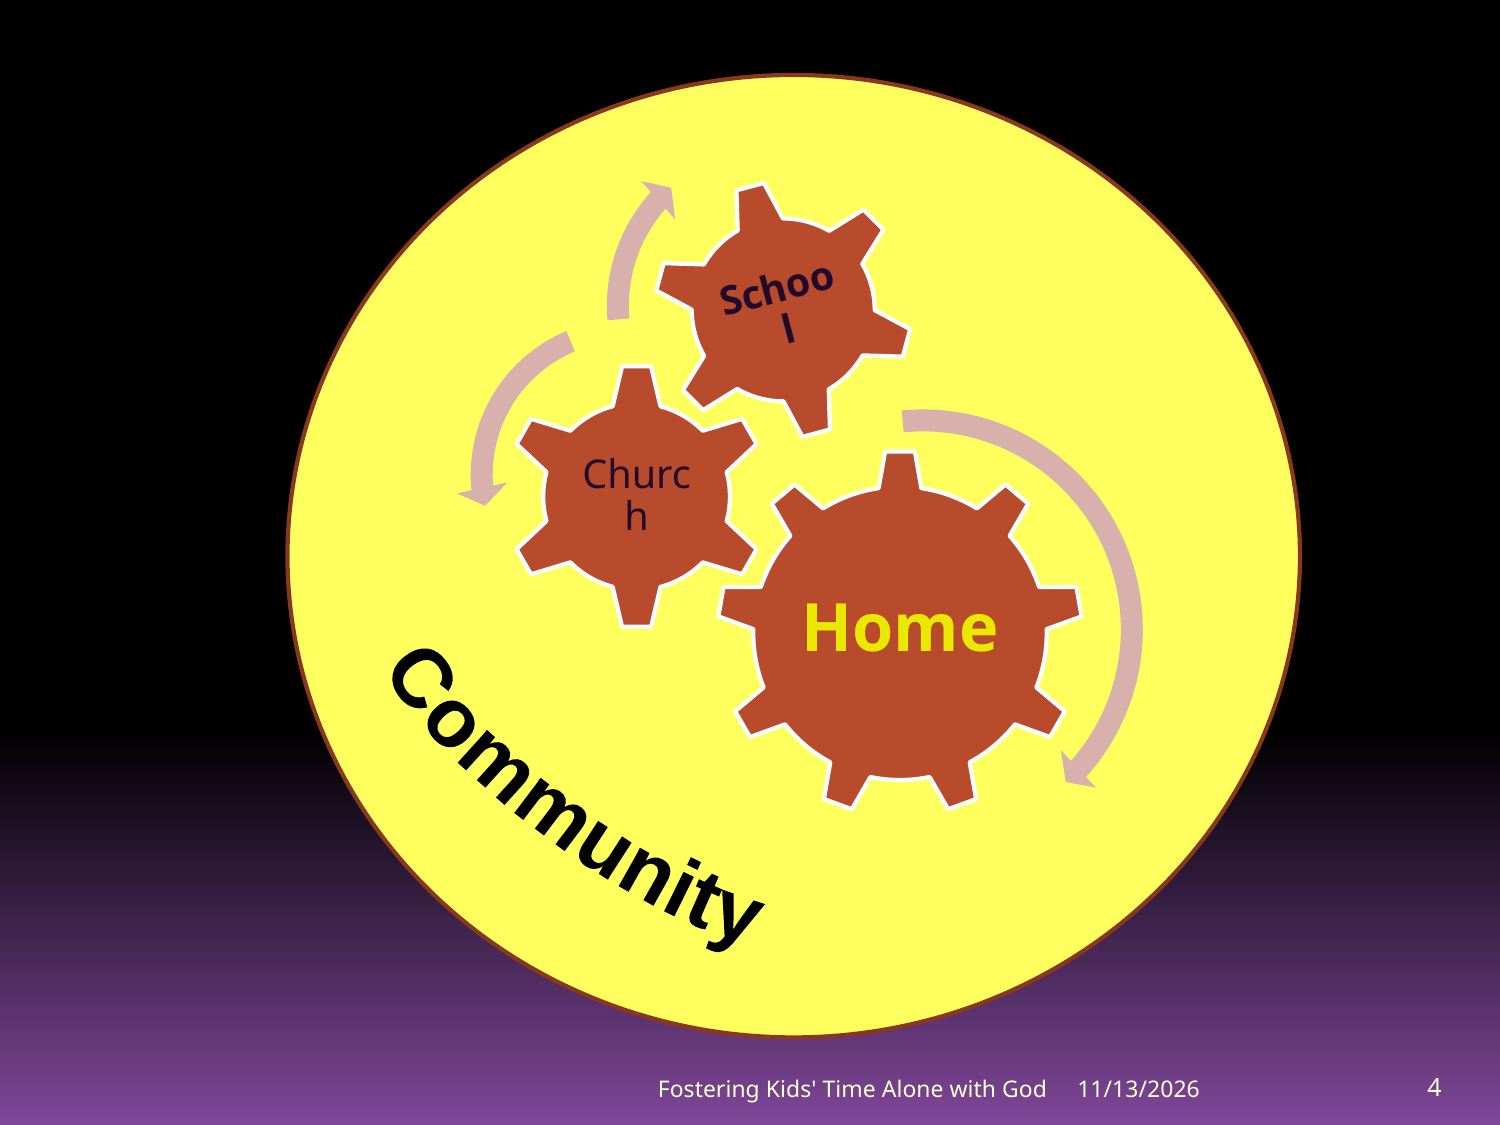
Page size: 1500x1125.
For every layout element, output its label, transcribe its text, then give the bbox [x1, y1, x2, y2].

text_box [540, 72, 1047, 137]
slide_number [1063, 1053, 1412, 1114]
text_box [249, 149, 1251, 817]
text_box [1255, 352, 1303, 760]
slide_number 4 [1412, 1053, 1488, 1114]
footer Fostering Kids' Time Alone with God [150, 1053, 1063, 1114]
text_box [367, 819, 1221, 1040]
